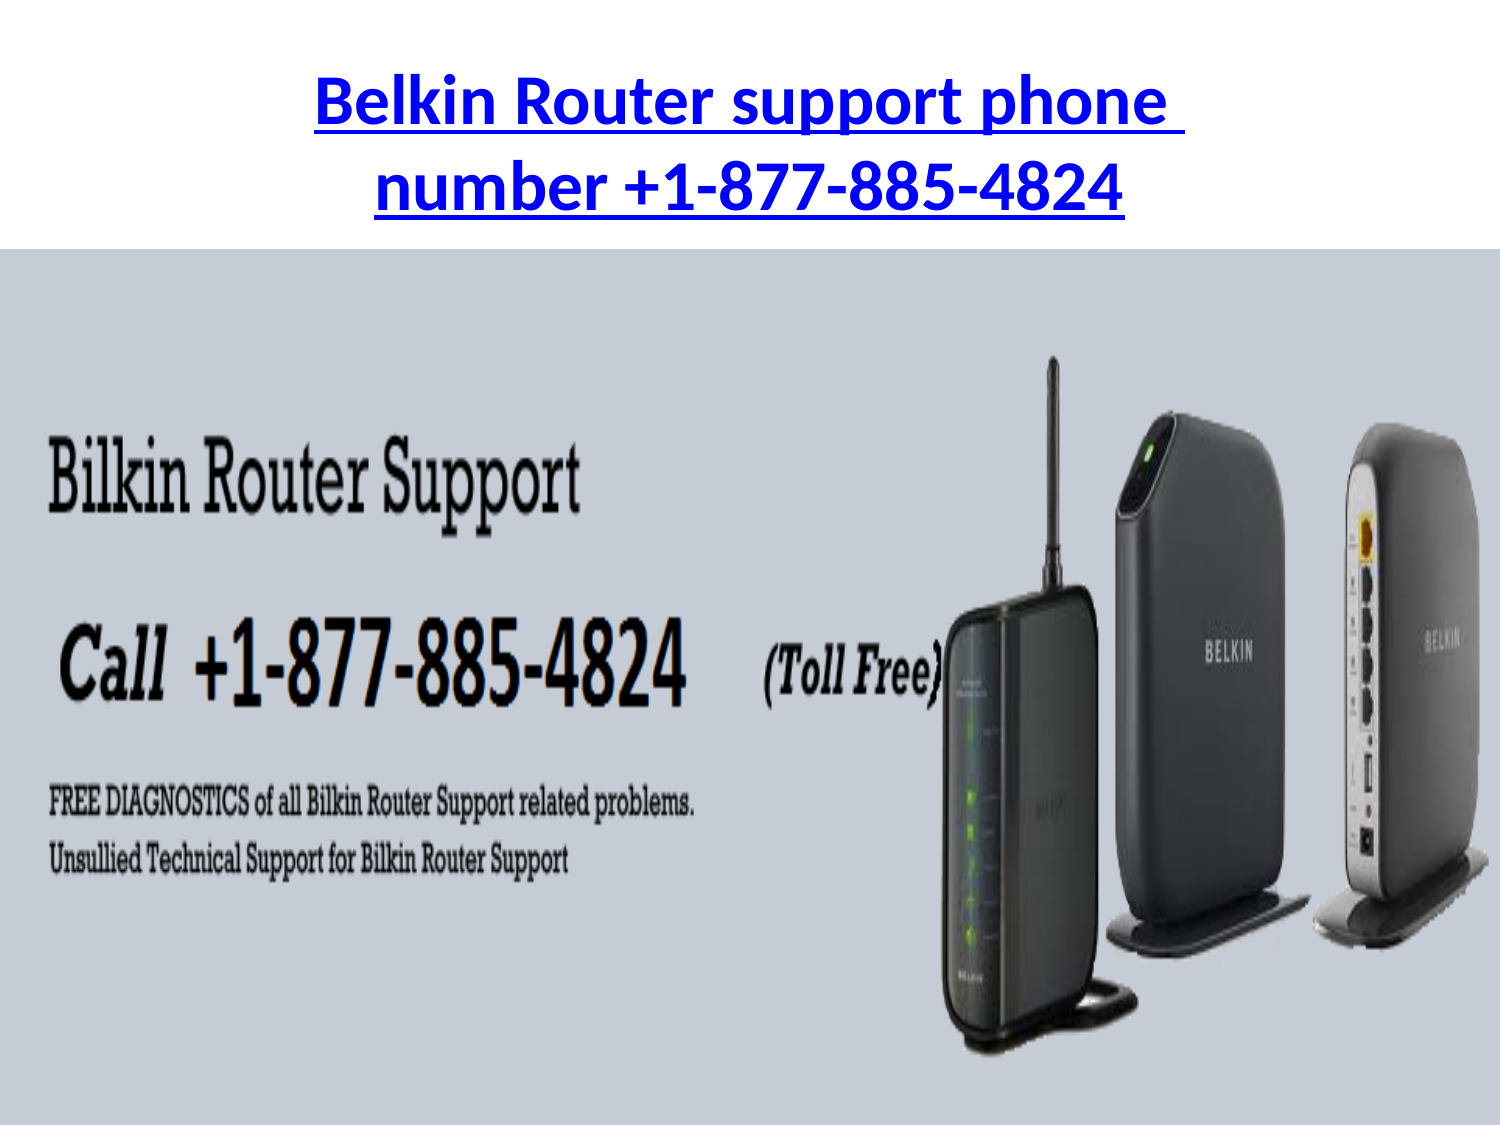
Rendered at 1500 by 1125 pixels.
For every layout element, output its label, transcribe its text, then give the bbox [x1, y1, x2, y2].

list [0, 249, 1500, 1125]
title Belkin Router support phone number +1-877-885-4824 [75, 45, 1425, 233]
